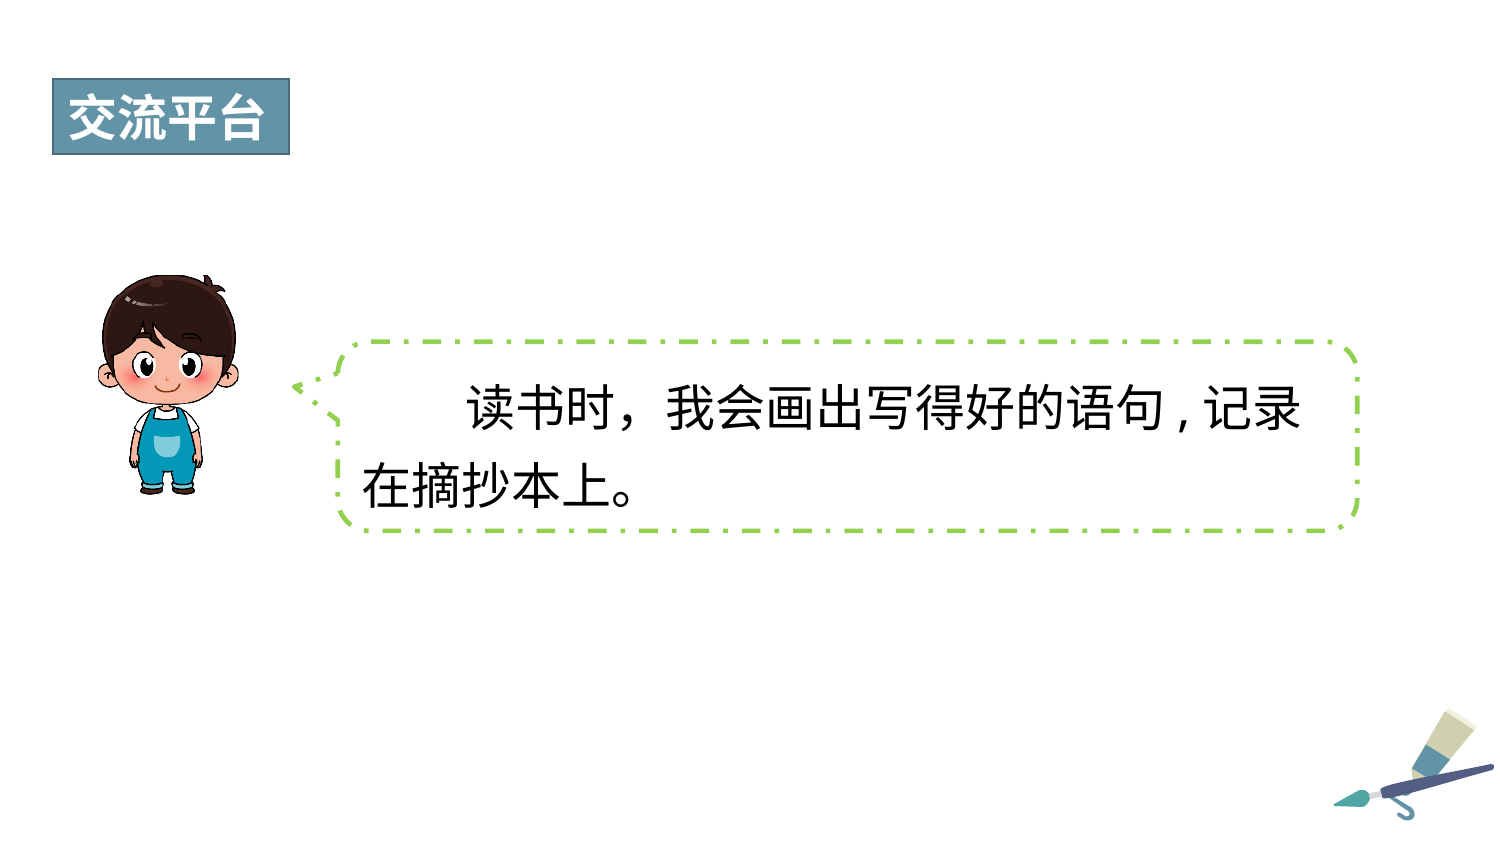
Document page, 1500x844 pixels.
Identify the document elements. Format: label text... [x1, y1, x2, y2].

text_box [1358, 708, 1481, 844]
text_box 读书时，我会画出写得好的语句,记录在摘抄本上。 [294, 341, 1358, 531]
picture [64, 275, 258, 619]
text_box 交流平台 [52, 78, 290, 155]
